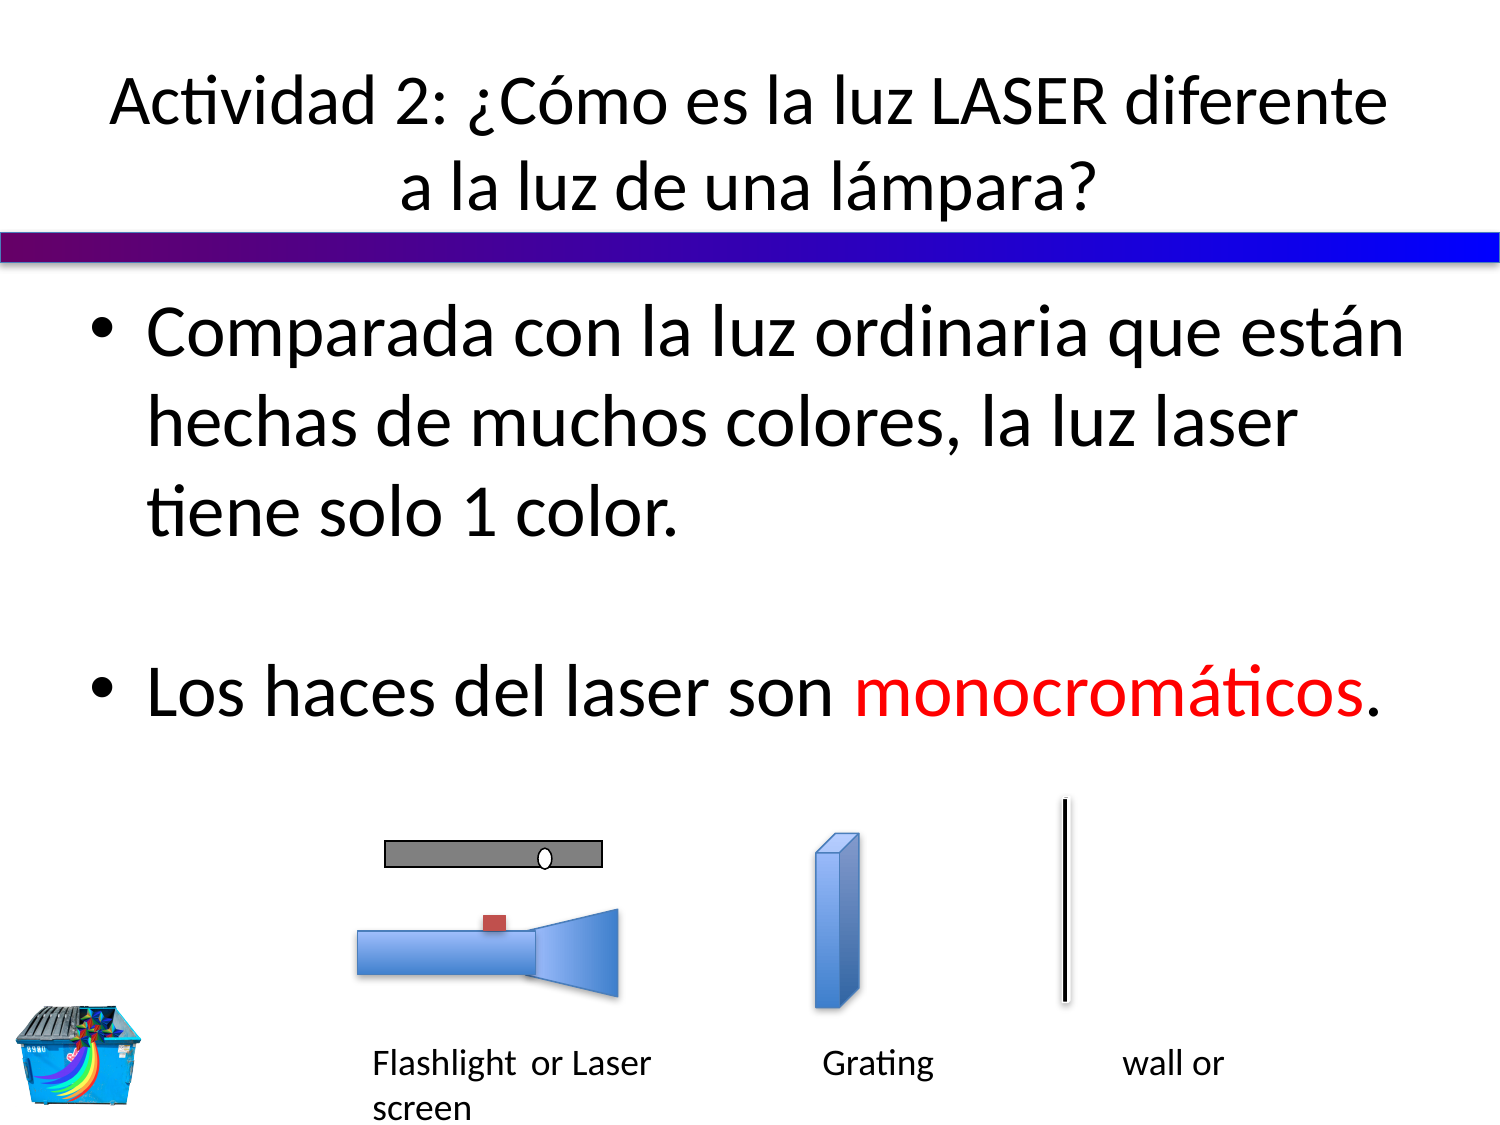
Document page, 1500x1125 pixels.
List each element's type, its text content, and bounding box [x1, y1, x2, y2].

picture [14, 1004, 143, 1107]
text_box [384, 840, 603, 870]
text_box Flashlight or Laser Grating wall or screen [357, 1030, 1271, 1125]
text_box Comparada con la luz ordinaria que están hechas de muchos colores, la luz laser tiene solo 1 color. Los haces del laser son monocromáticos. [74, 273, 1425, 739]
text_box [815, 832, 860, 1009]
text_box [357, 909, 618, 997]
text_box [1061, 795, 1071, 1004]
title Actividad 2: ¿Cómo es la luz LASER diferente a la luz de una lámpara? [75, 45, 1425, 233]
